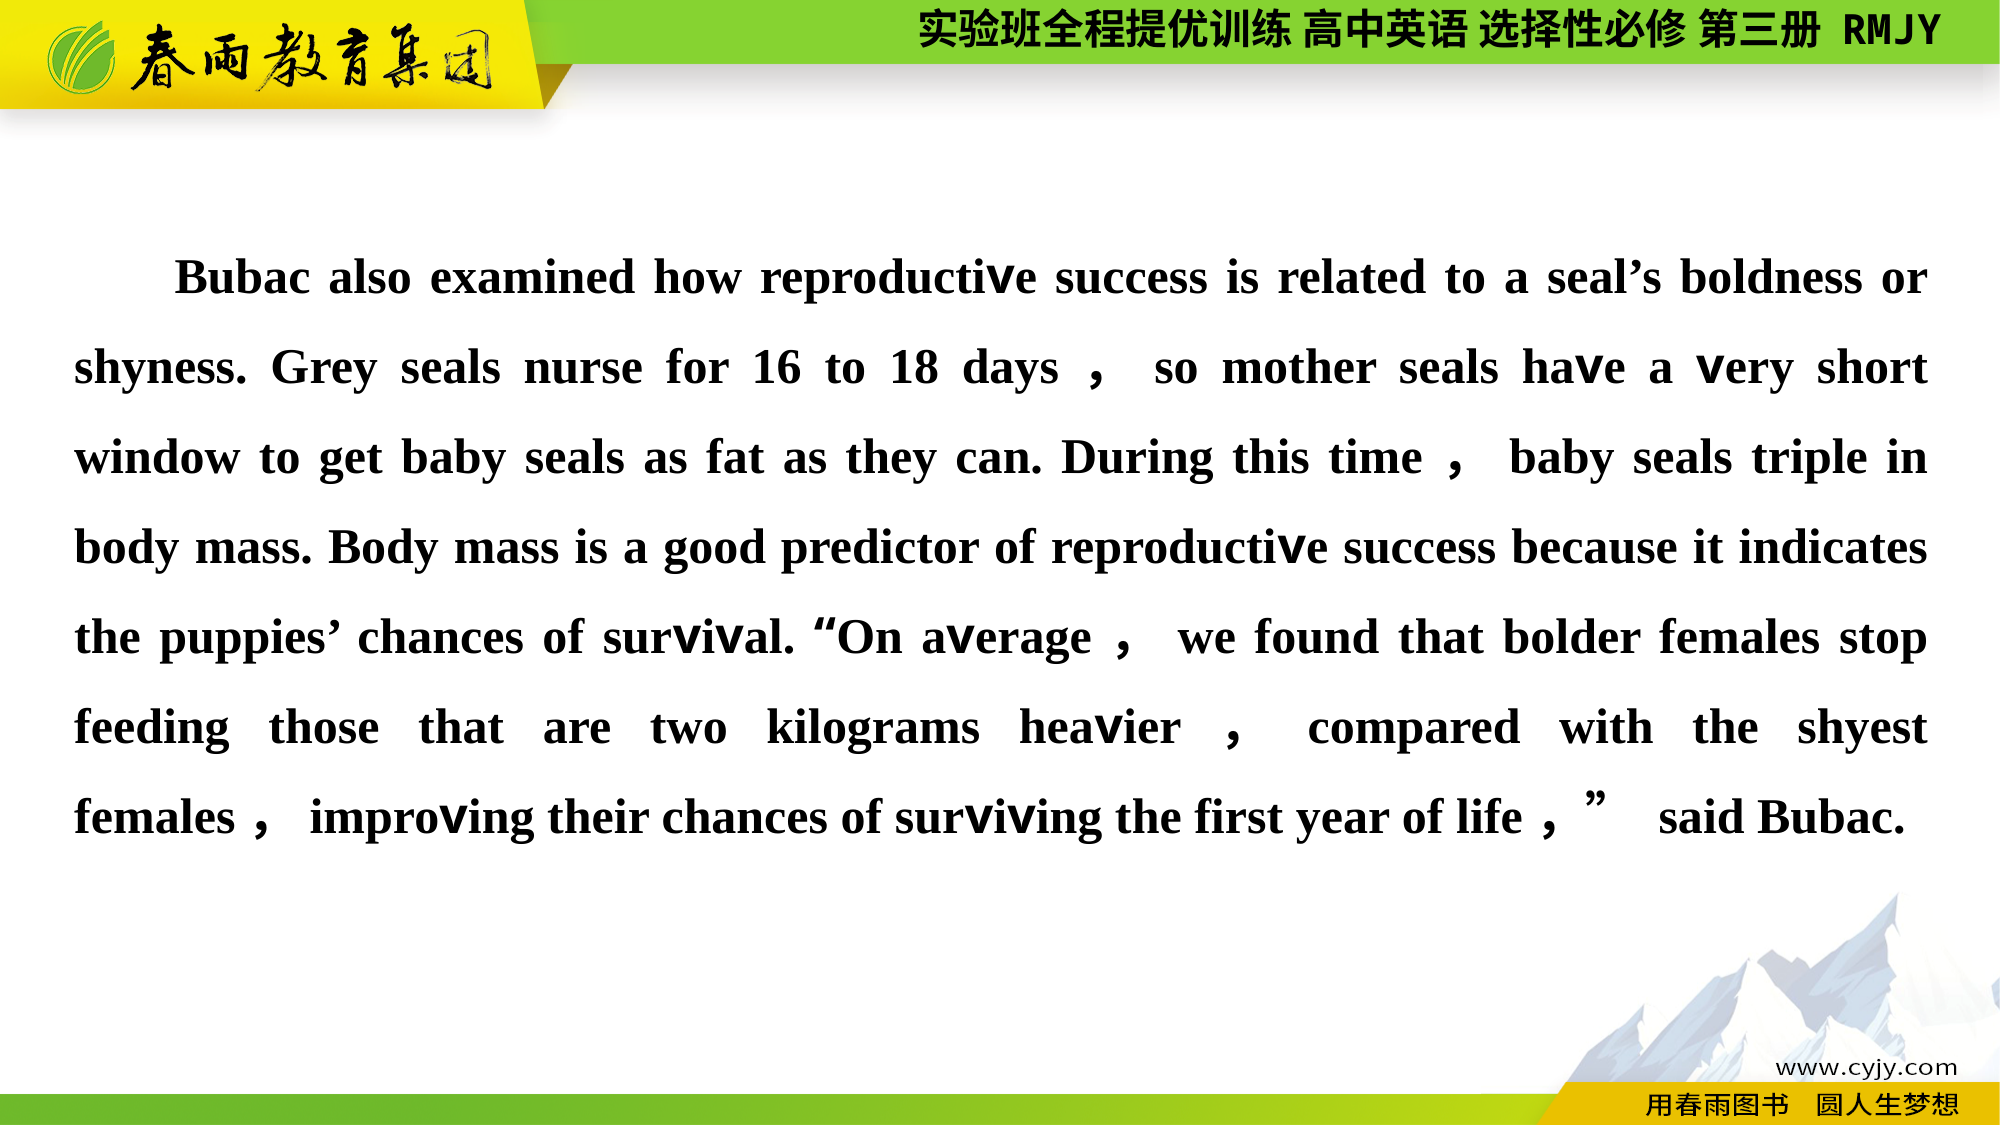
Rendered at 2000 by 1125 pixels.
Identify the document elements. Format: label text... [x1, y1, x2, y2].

picture [0, 0, 2000, 1125]
list Bubac also examined how reproductive success is related to a seal’s boldness or shyness. Grey seals nurse for 16 to 18 days，so mother seals have a very short window to get baby seals as fat as they can. During this time，baby seals triple in body mass. Body mass is a good predictor of reproductive success because it indicates the puppies’ chances of survival. “On average，we found that bolder females stop feeding those that are two kilograms heavier，compared with the shyest females，improving their chances of surviving the first year of life，” said Bubac. [59, 206, 1944, 858]
